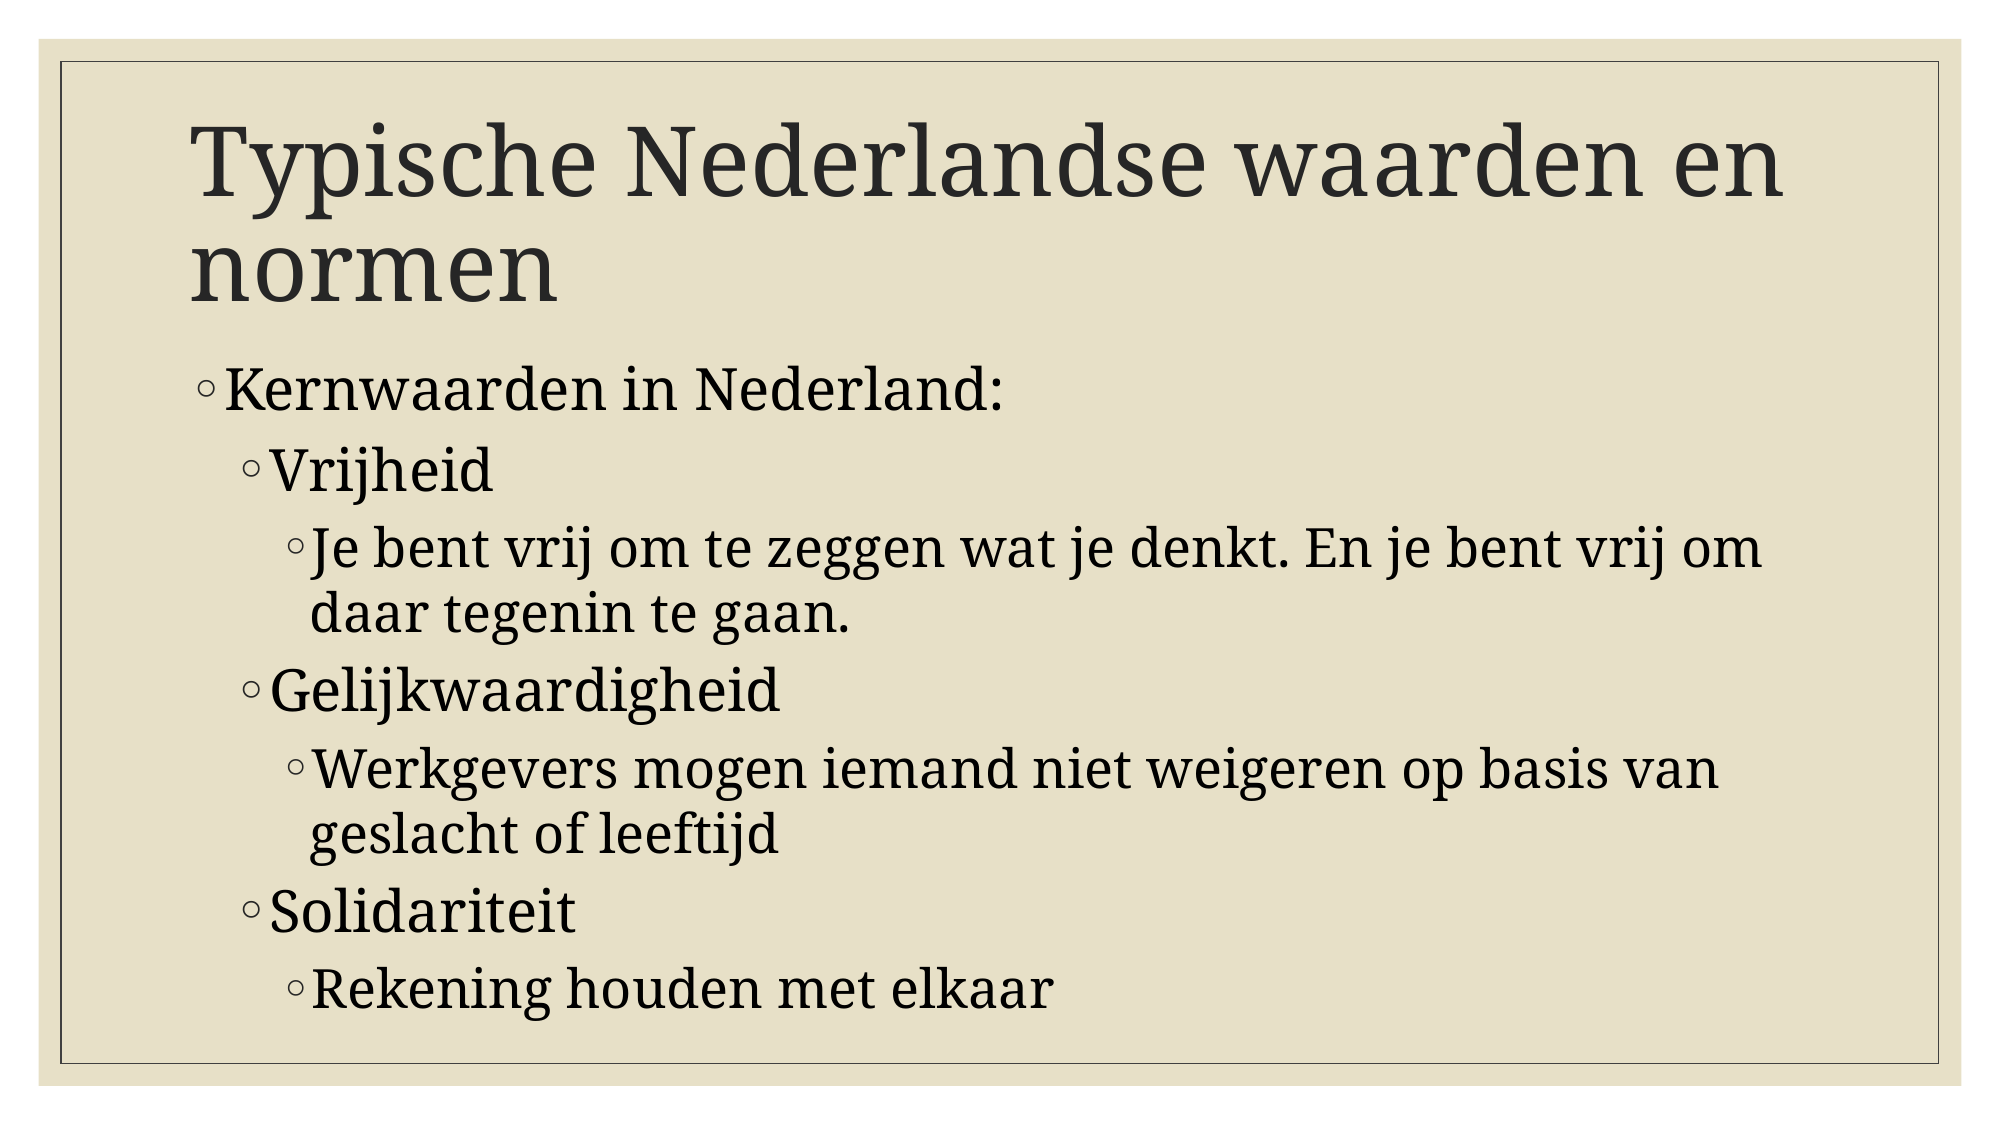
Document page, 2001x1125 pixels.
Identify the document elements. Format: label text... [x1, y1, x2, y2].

title Typische Nederlandse waarden en normen [174, 105, 1825, 331]
list Kernwaarden in Nederland: Vrijheid Je bent vrij om te zeggen wat je denkt. En je bent vrij om daar tegenin te gaan. Gelijkwaardigheid Werkgevers mogen iemand niet weigeren op basis van geslacht of leeftijd Solidariteit Rekening houden met elkaar [174, 345, 1825, 1055]
